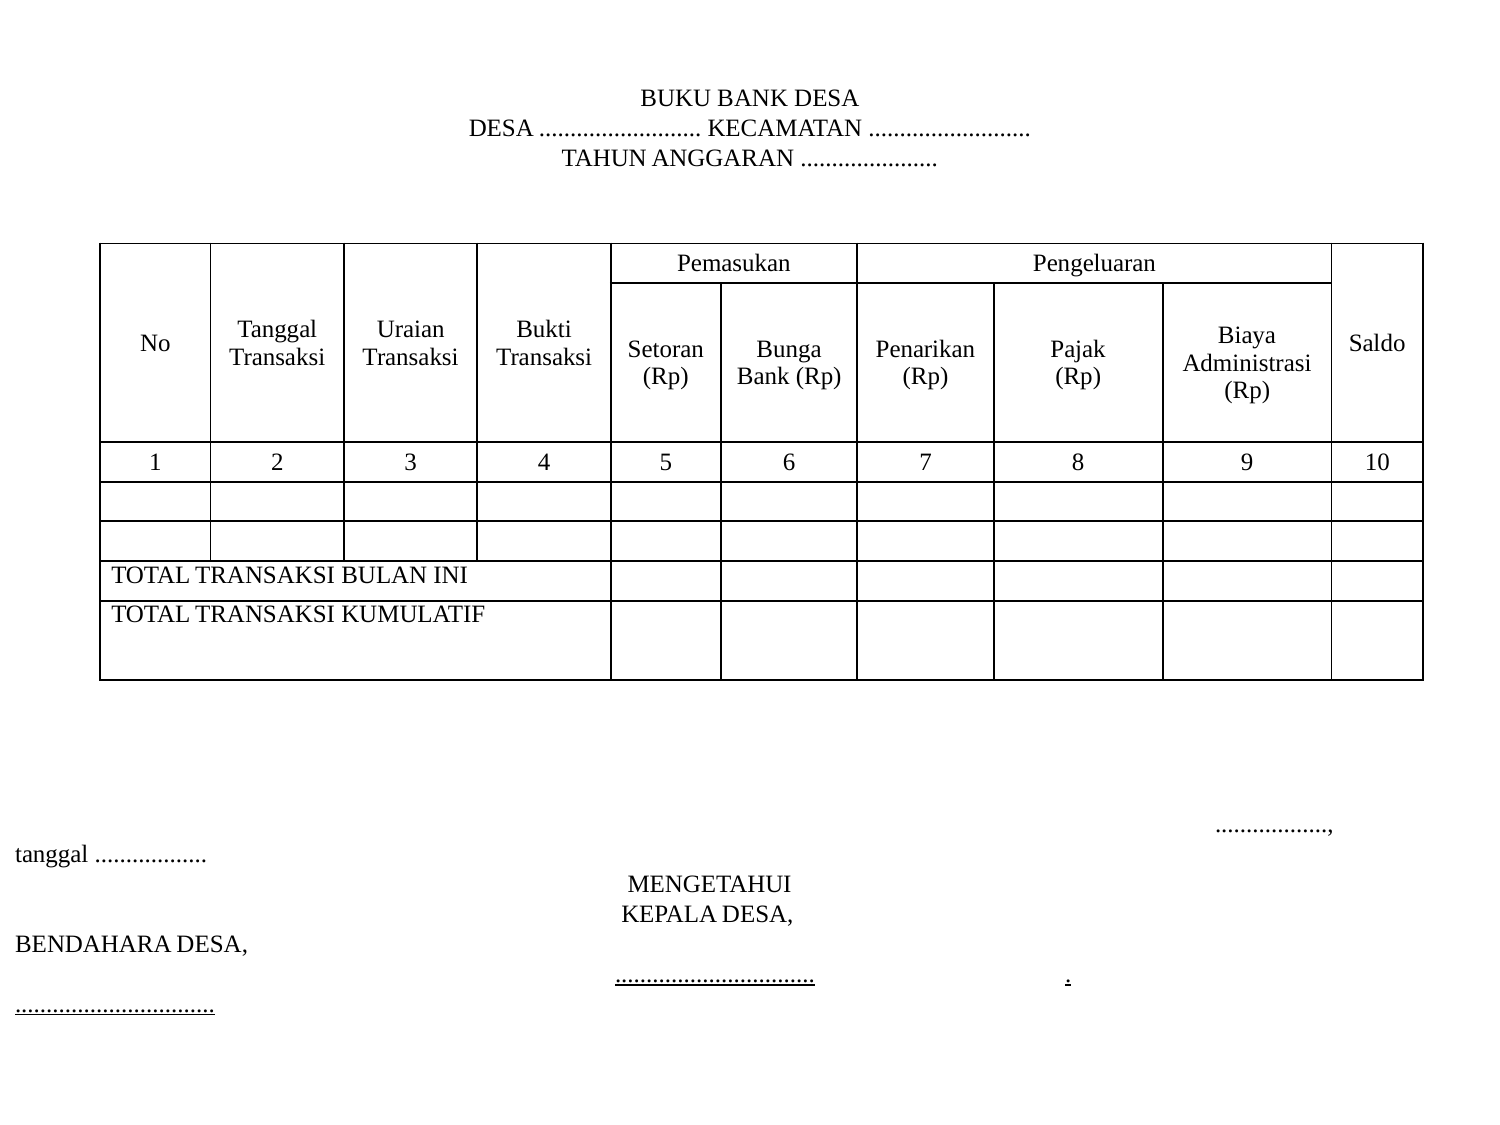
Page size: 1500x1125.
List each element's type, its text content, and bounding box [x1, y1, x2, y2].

table_cell [995, 522, 1162, 560]
table_cell [345, 483, 476, 520]
table_cell [211, 483, 343, 520]
table_cell [1164, 602, 1331, 679]
table_cell [858, 483, 993, 520]
table_cell [612, 602, 720, 679]
table_cell TOTAL TRANSAKSI BULAN INI [101, 562, 610, 600]
table_cell [722, 522, 856, 560]
table_cell [858, 522, 993, 560]
table_cell [722, 602, 856, 679]
table_cell 2 [211, 443, 343, 481]
table_cell TOTAL TRANSAKSI KUMULATIF [101, 602, 610, 679]
table_cell [722, 483, 856, 520]
table_cell [995, 483, 1162, 520]
table_cell 7 [858, 443, 993, 481]
table_cell [345, 522, 476, 560]
table_cell [612, 522, 720, 560]
table_cell [211, 522, 343, 560]
table_cell [478, 483, 610, 520]
table_cell Bunga Bank (Rp) [722, 284, 856, 441]
table_cell [722, 562, 856, 600]
table_cell [1164, 483, 1331, 520]
table_cell [1332, 483, 1422, 520]
table_cell Biaya Administrasi (Rp) [1164, 284, 1331, 441]
table_cell [612, 483, 720, 520]
table_cell Pajak (Rp) [995, 284, 1162, 441]
table_cell 3 [345, 443, 476, 481]
text_box .................., tanggal .................. MENGETAHUI KEPALA DESA, BENDAHARA DESA, ................................ . ................................ [0, 800, 1500, 1025]
table_cell 4 [478, 443, 610, 481]
table_cell [995, 562, 1162, 600]
table_cell [101, 483, 210, 520]
table_cell [1164, 562, 1331, 600]
table_cell 9 [1164, 443, 1331, 481]
table_cell Penarikan (Rp) [858, 284, 993, 441]
table_cell [1332, 522, 1422, 560]
table_cell [101, 522, 210, 560]
table_cell 8 [995, 443, 1162, 481]
table_cell 10 [1332, 443, 1422, 481]
table_header Pengeluaran [858, 244, 1331, 282]
table_cell [1164, 522, 1331, 560]
table_cell [612, 562, 720, 600]
table_header Saldo [1332, 244, 1422, 441]
table_cell [1332, 602, 1422, 679]
table_cell Setoran (Rp) [612, 284, 720, 441]
table_cell 1 [101, 443, 210, 481]
table_cell [478, 522, 610, 560]
table_header Pemasukan [612, 244, 856, 282]
table_header Uraian Transaksi [345, 244, 476, 441]
table_cell [995, 602, 1162, 679]
table_header Bukti Transaksi [478, 244, 610, 441]
table_cell [858, 602, 993, 679]
text_box BUKU BANK DESA DESA .......................... KECAMATAN .......................... TAHUN ANGGARAN ...................... [0, 73, 1500, 179]
table_cell 6 [722, 443, 856, 481]
table_cell 5 [612, 443, 720, 481]
table_header Tanggal Transaksi [211, 244, 343, 441]
table_cell [1332, 562, 1422, 600]
table_cell [858, 562, 993, 600]
table_header No [101, 244, 210, 441]
